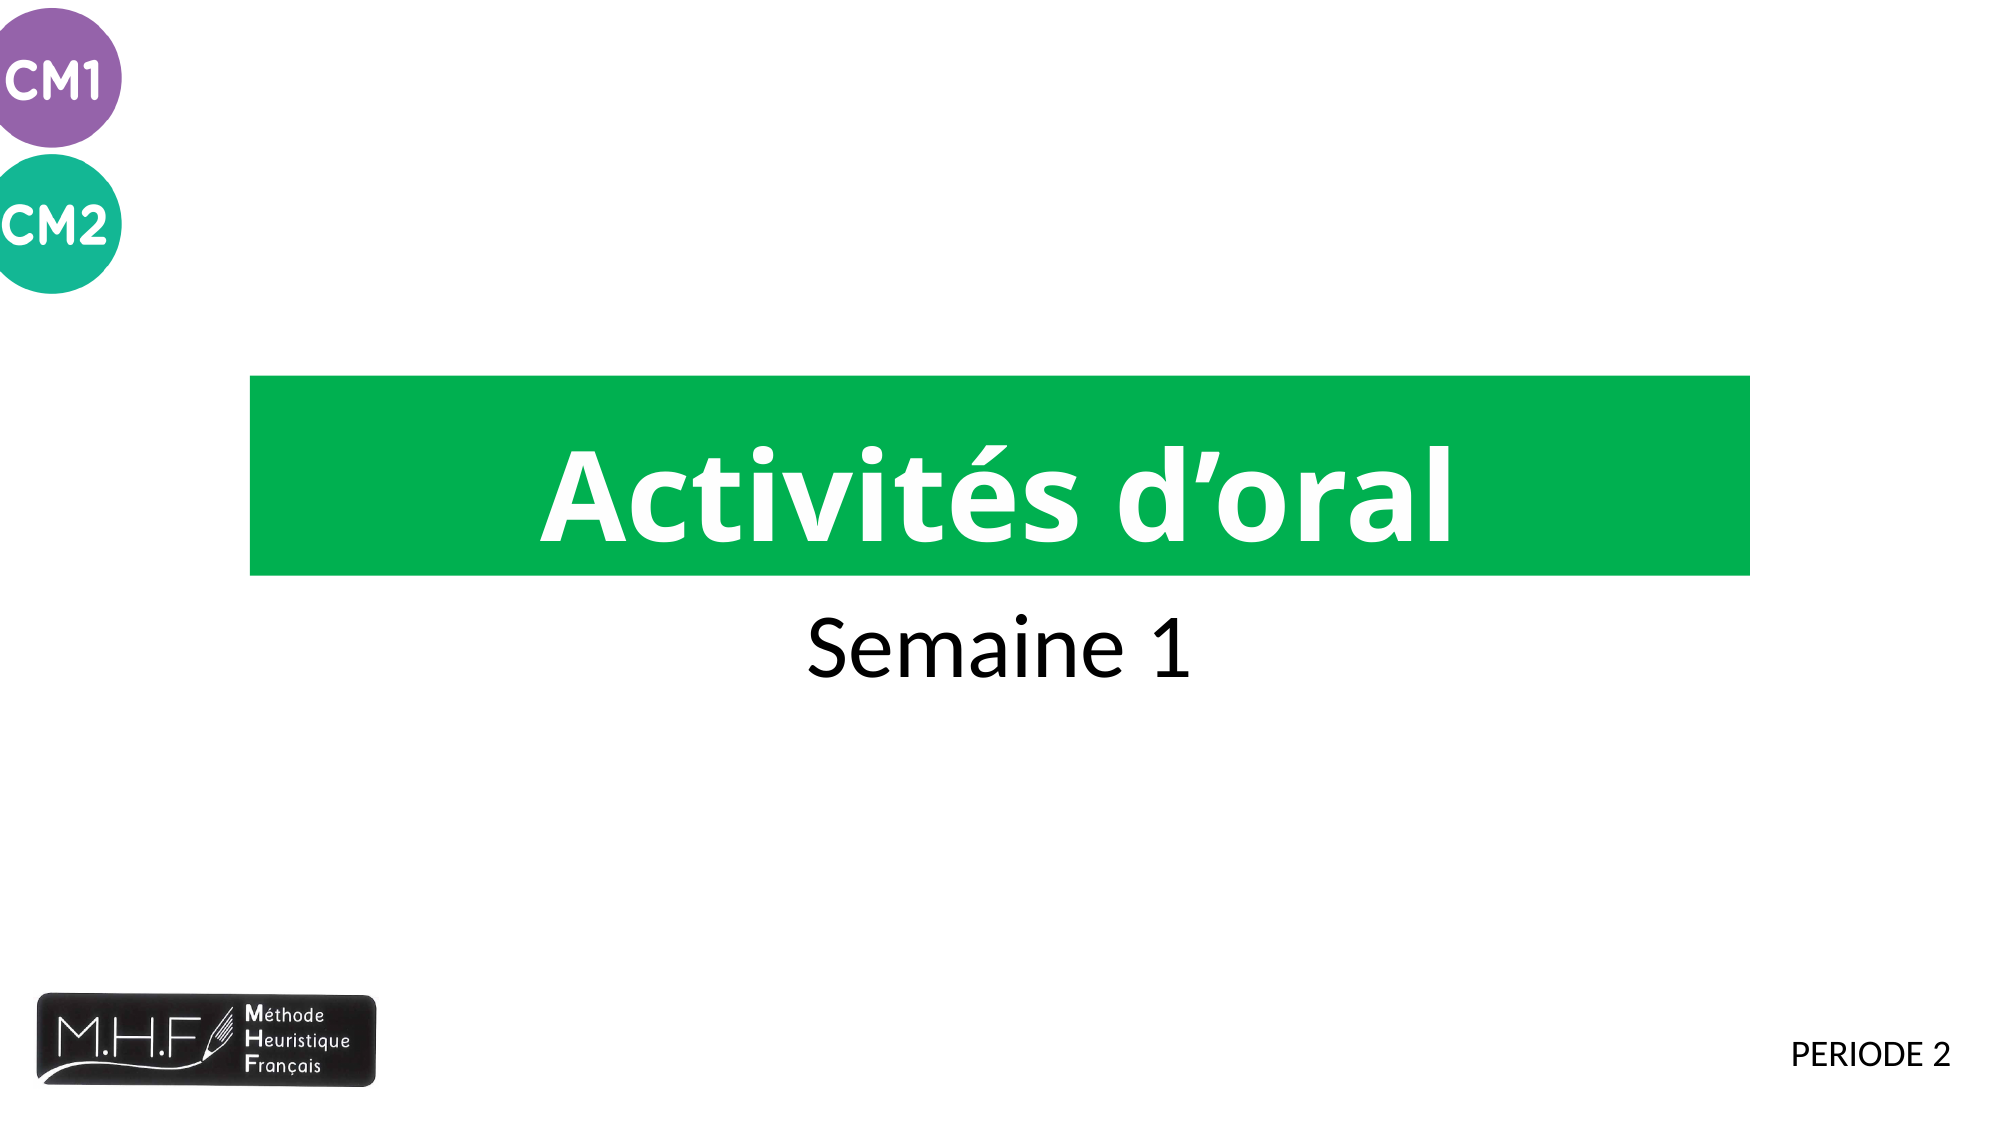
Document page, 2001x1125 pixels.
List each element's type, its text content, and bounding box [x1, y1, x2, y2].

subtitle Semaine 1 [249, 590, 1750, 863]
text_box PERIODE 2 [1362, 1021, 1967, 1082]
picture [0, 0, 134, 298]
picture [33, 990, 379, 1089]
title Activités d’oral [249, 375, 1750, 576]
